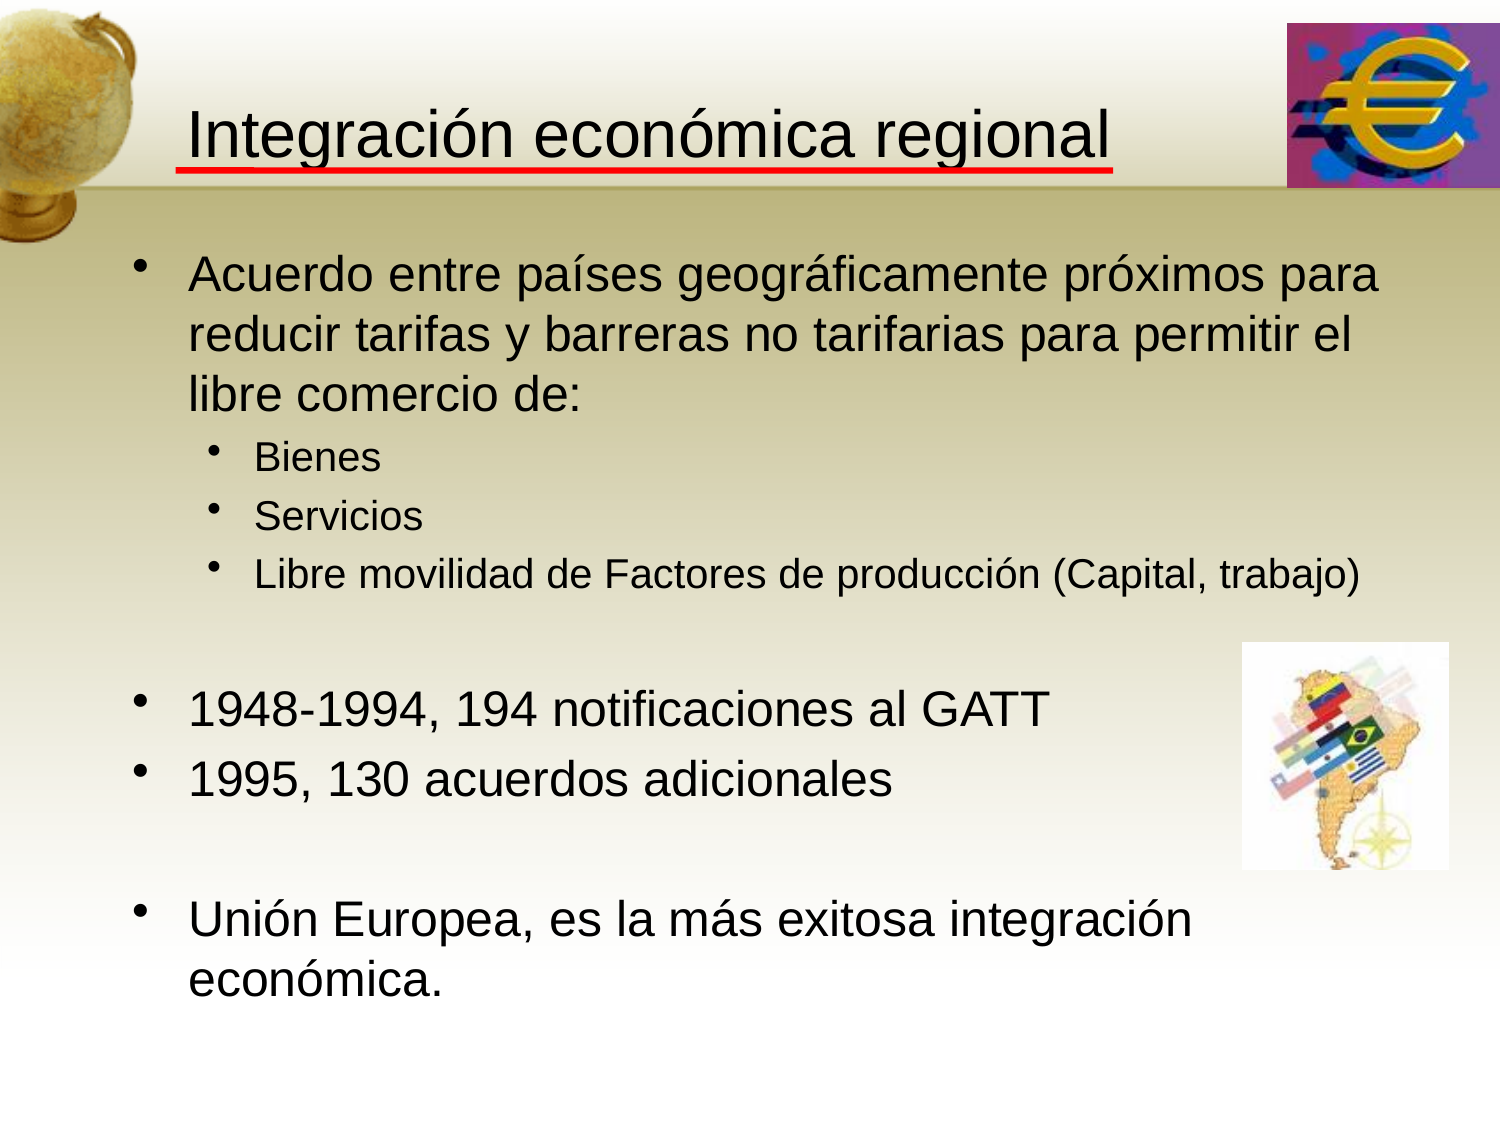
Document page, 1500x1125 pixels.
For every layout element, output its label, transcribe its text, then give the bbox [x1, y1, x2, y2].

title Integración económica regional [170, 36, 1282, 179]
list Acuerdo entre países geográficamente próximos para reducir tarifas y barreras no tarifarias para permitir el libre comercio de: Bienes Servicios Libre movilidad de Factores de producción (Capital, trabajo) 1948-1994, 194 notificaciones al GATT 1995, 130 acuerdos adicionales Unión Europea, es la más exitosa integración económica. [116, 234, 1407, 1091]
picture [0, 0, 1500, 1125]
